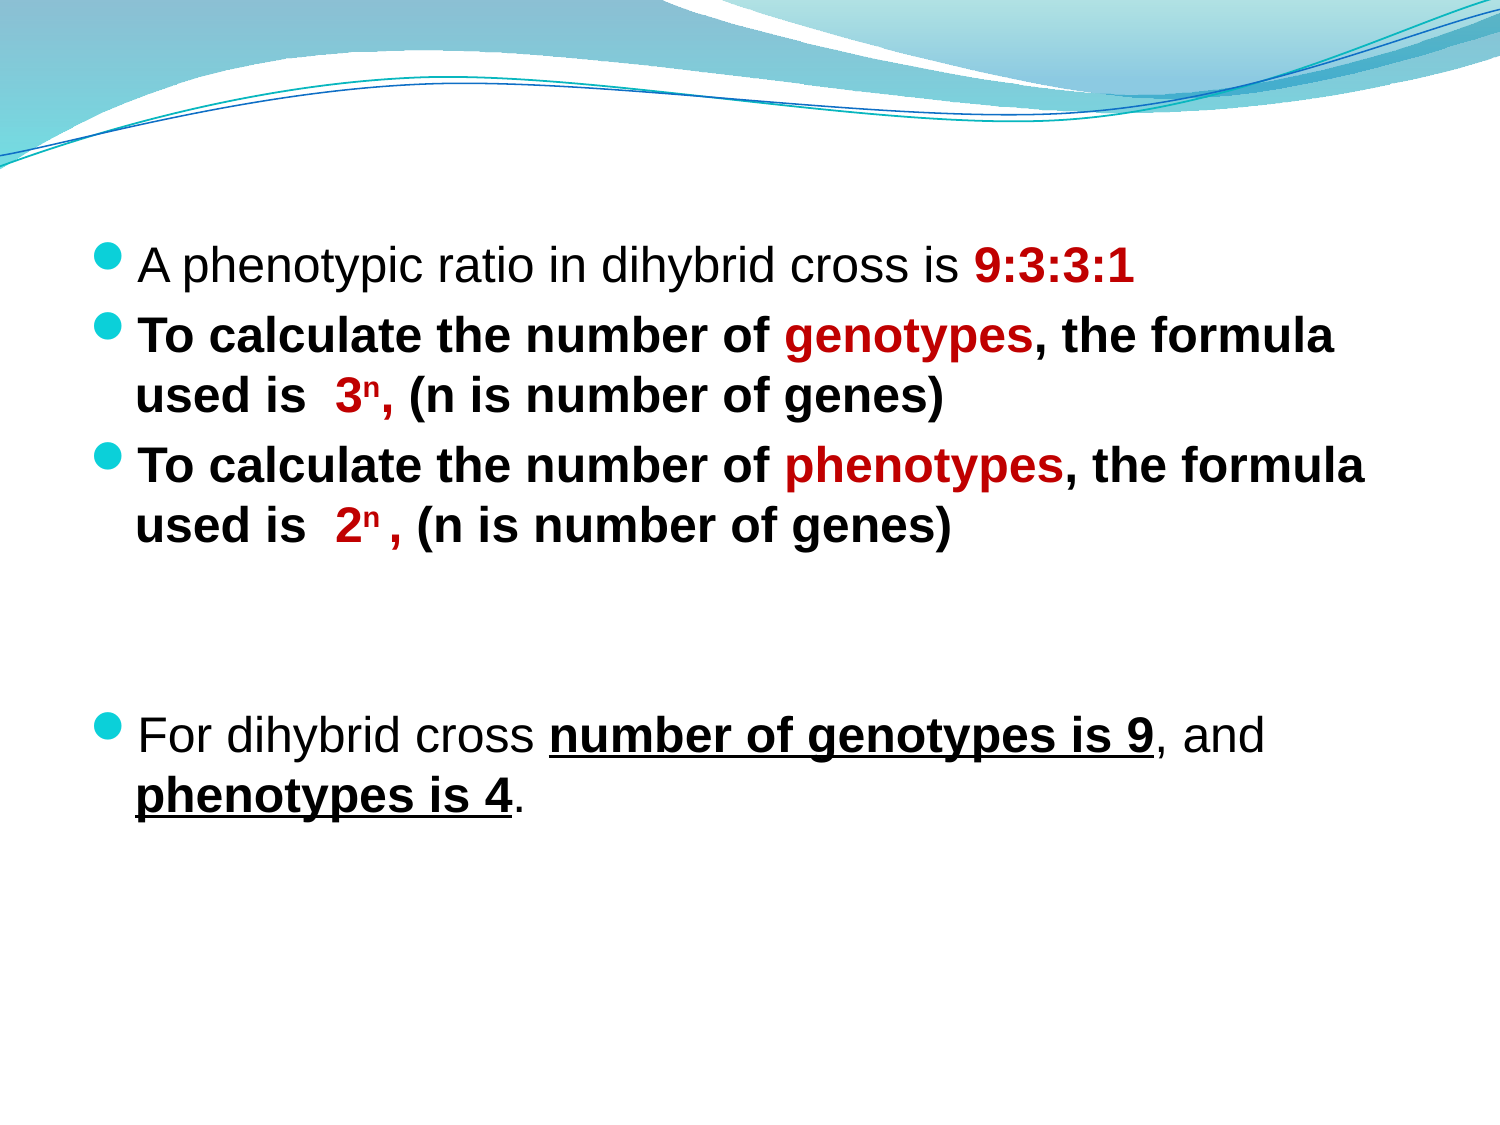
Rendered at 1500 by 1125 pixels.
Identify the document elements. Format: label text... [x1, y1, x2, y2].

list A phenotypic ratio in dihybrid cross is 9:3:3:1 To calculate the number of genotypes, the formula used is 3n, (n is number of genes) To calculate the number of phenotypes, the formula used is 2n , (n is number of genes) For dihybrid cross number of genotypes is 9, and phenotypes is 4. [75, 224, 1425, 1038]
